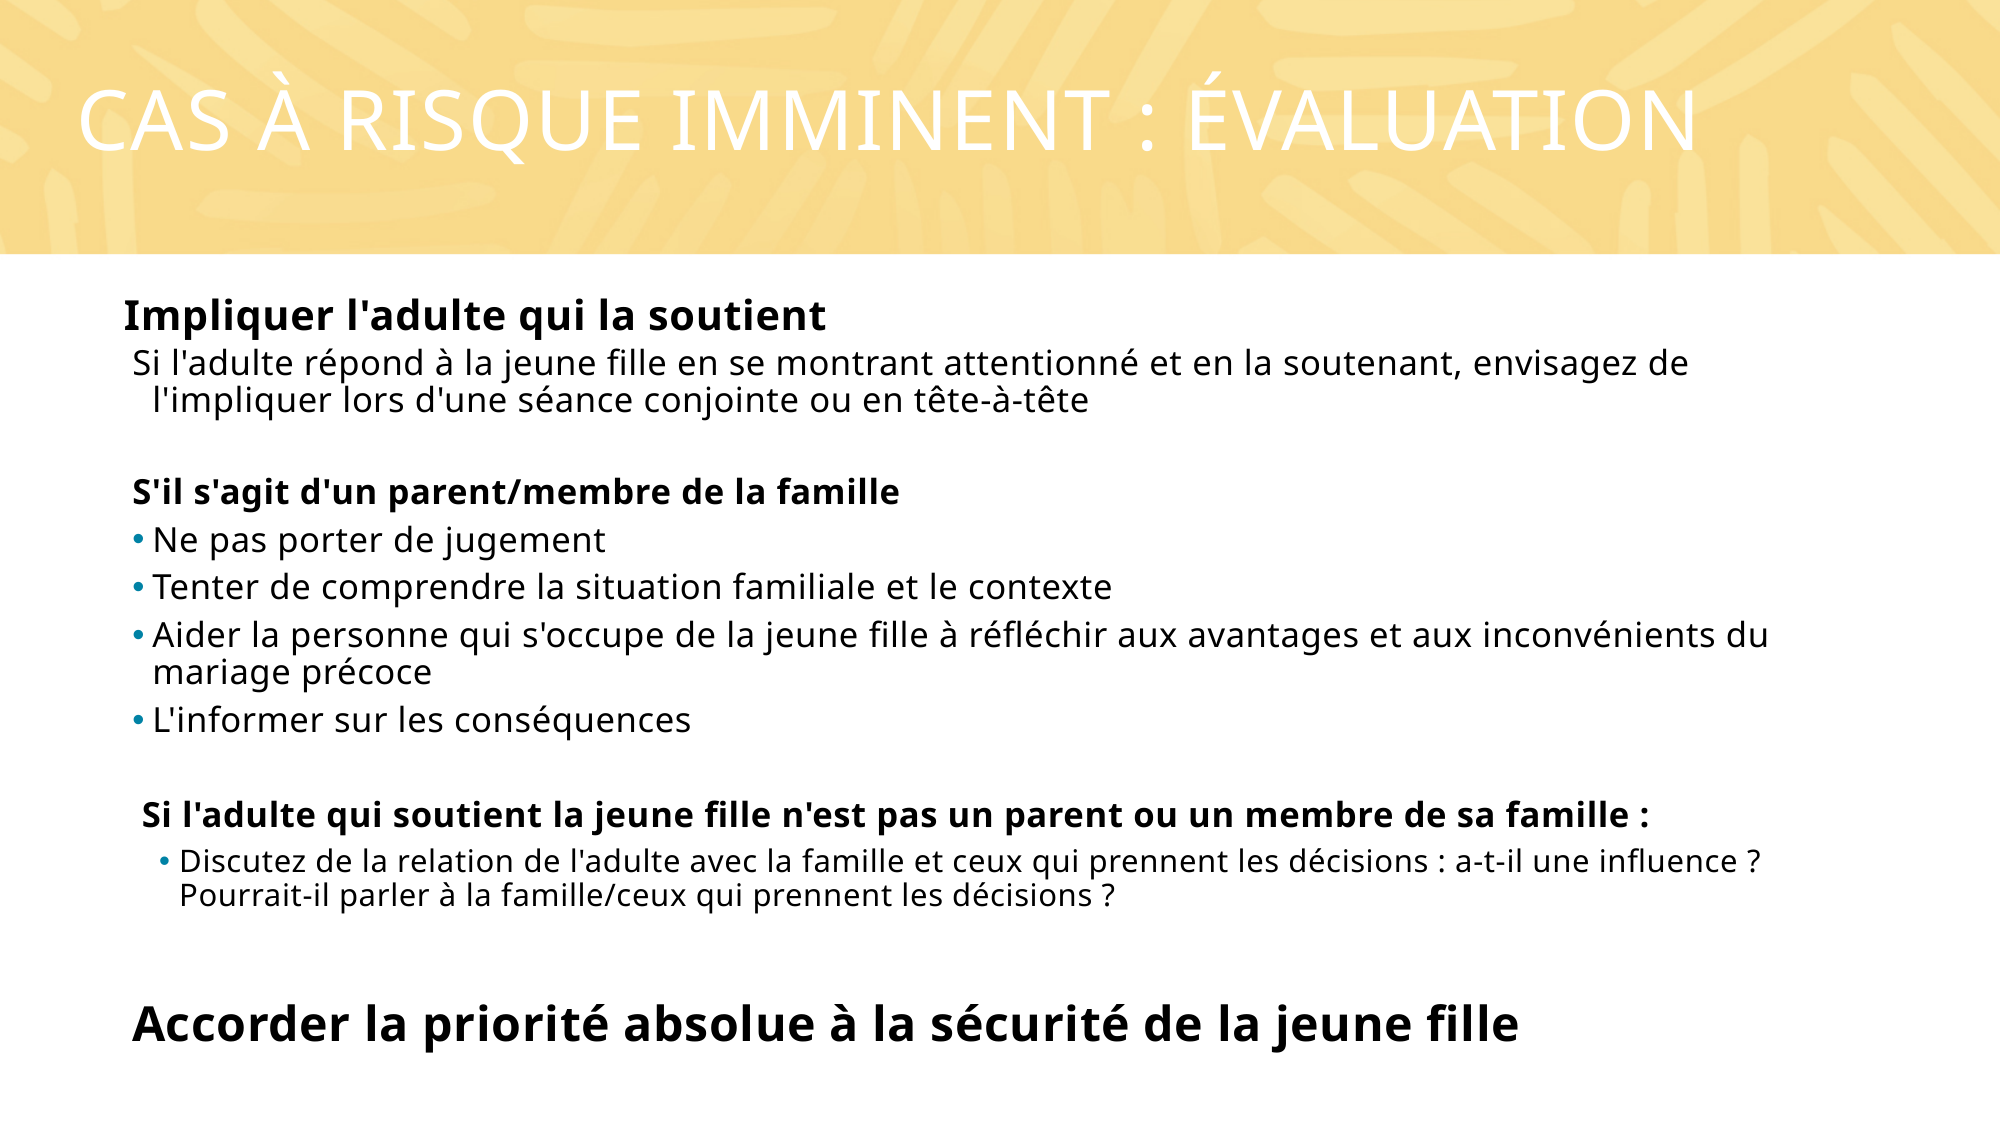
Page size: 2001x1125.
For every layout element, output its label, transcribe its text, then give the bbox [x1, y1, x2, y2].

title Cas à risque imminent : Évaluation [61, 33, 1938, 220]
list Impliquer l'adulte qui la soutient Si l'adulte répond à la jeune fille en se montrant attentionné et en la soutenant, envisagez de l'impliquer lors d'une séance conjointe ou en tête-à-tête S'il s'agit d'un parent/membre de la famille Ne pas porter de jugement Tenter de comprendre la situation familiale et le contexte Aider la personne qui s'occupe de la jeune fille à réfléchir aux avantages et aux inconvénients du mariage précoce L'informer sur les conséquences Si l'adulte qui soutient la jeune fille n'est pas un parent ou un membre de sa famille : Discutez de la relation de l'adulte avec la famille et ceux qui prennent les décisions : a-t-il une influence ? Pourrait-il parler à la famille/ceux qui prennent les décisions ? Accorder la priorité absolue à la sécurité de la jeune fille [105, 276, 1783, 1061]
picture [0, 0, 2000, 1125]
